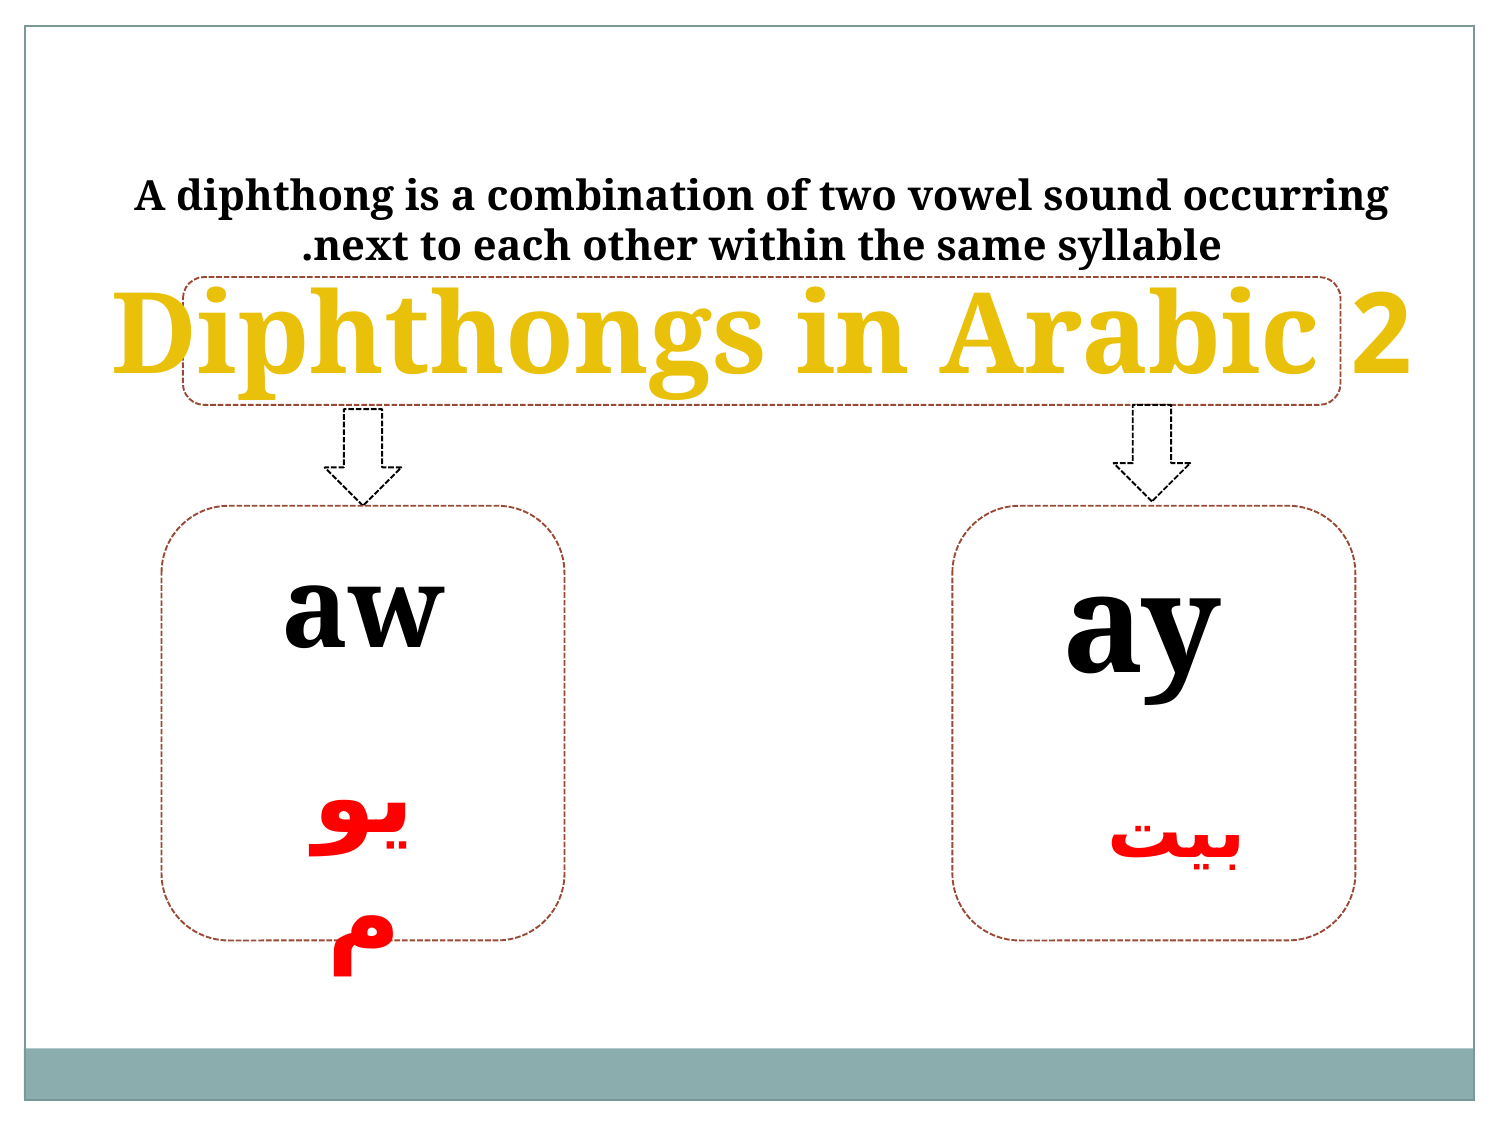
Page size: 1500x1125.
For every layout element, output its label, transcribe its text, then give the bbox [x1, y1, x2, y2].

text_box يوم [262, 724, 466, 980]
text_box [1112, 403, 1192, 503]
text_box ay [1040, 527, 1244, 707]
text_box بيت [1074, 774, 1278, 880]
text_box 2 Diphthongs in Arabic [96, 253, 1427, 404]
text_box [160, 504, 566, 942]
text_box aw [261, 527, 465, 677]
text_box A diphthong is a combination of two vowel sound occurring next to each other within the same syllable. [112, 160, 1412, 253]
text_box [951, 504, 1357, 942]
text_box [323, 408, 403, 505]
